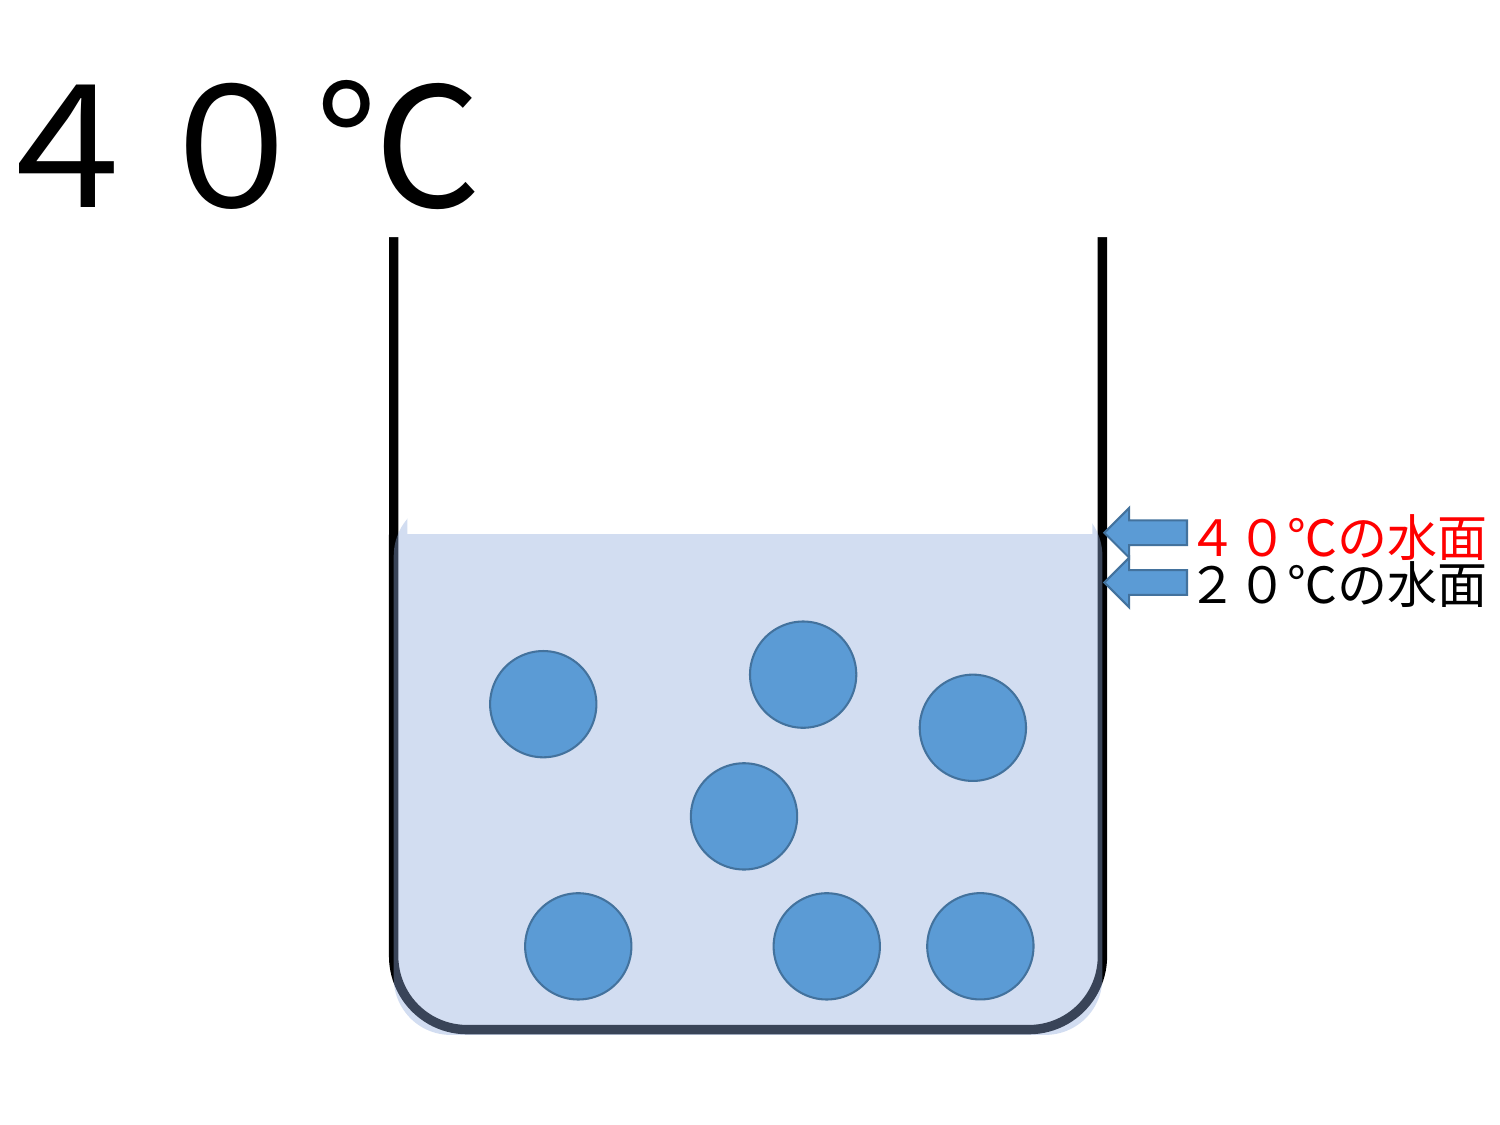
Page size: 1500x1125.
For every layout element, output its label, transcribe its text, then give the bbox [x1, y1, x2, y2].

text_box ４０℃ [0, 33, 497, 249]
text_box ４０℃の水面 [1174, 498, 1500, 545]
text_box ２０℃の水面 [1174, 545, 1500, 621]
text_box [310, 130, 1174, 1035]
